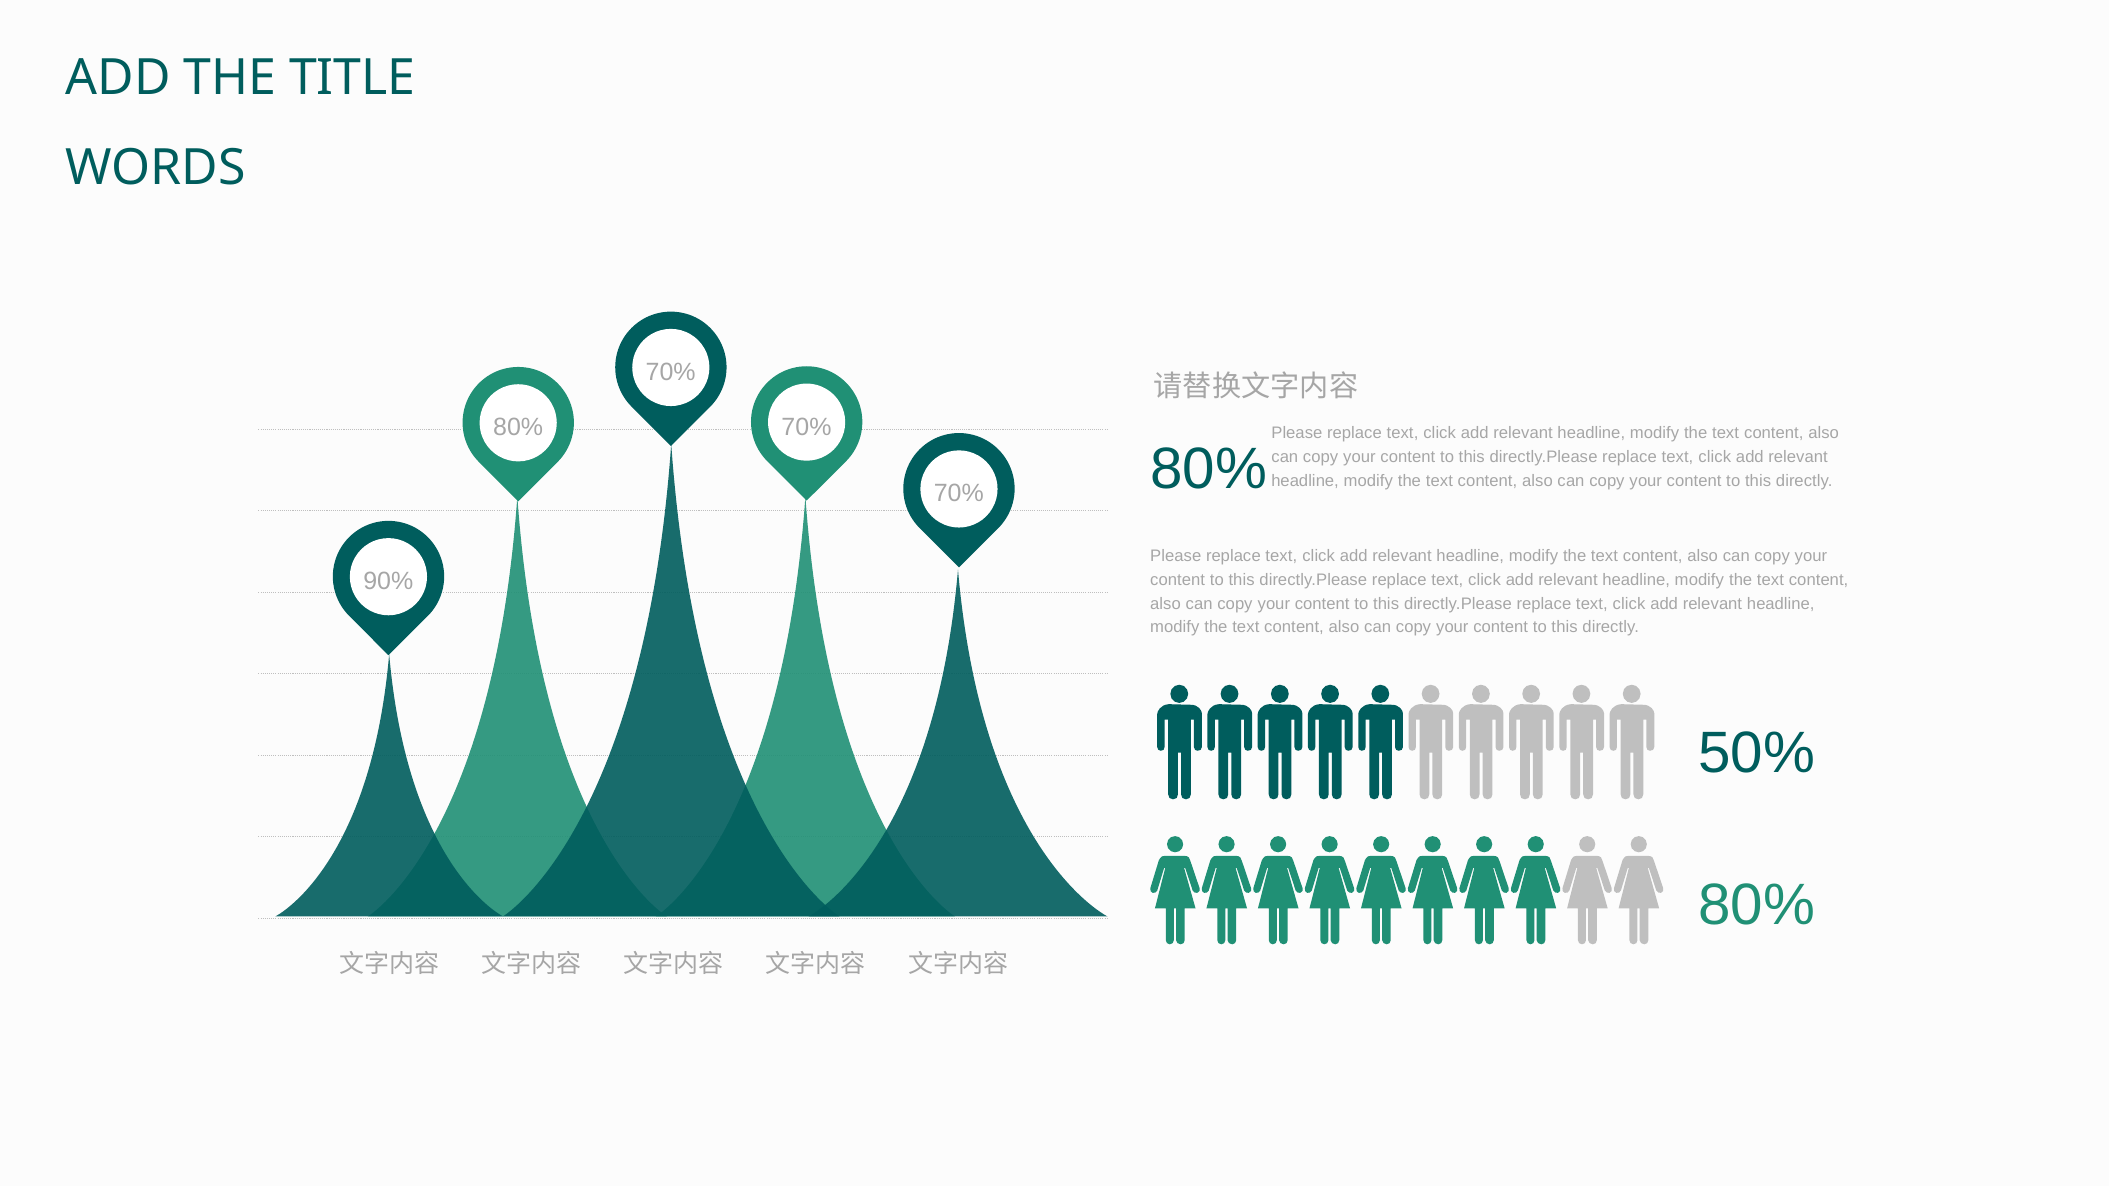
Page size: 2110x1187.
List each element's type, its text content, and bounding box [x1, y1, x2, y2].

text_box 80% [1150, 416, 1268, 501]
text_box 文字内容 [339, 941, 440, 978]
text_box 文字内容 [765, 941, 866, 978]
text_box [615, 311, 727, 423]
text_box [750, 366, 863, 478]
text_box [462, 366, 574, 479]
text_box 文字内容 [907, 941, 1009, 978]
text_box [332, 520, 445, 633]
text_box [903, 433, 1015, 545]
text_box Please replace text, click add relevant headline, modify the text content, also can copy your content to this directly.Please replace text, click add relevant headline, modify the text content, also can copy your content to this directly.Please replace text, click add relevant headline, modify the text content, also can copy your content to this directly. [1150, 540, 1850, 637]
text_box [1149, 836, 1664, 945]
text_box 文字内容 [481, 941, 582, 978]
text_box Please replace text, click add relevant headline, modify the text content, also can copy your content to this directly.Please replace text, click add relevant headline, modify the text content, also can copy your content to this directly. [1271, 417, 1850, 490]
text_box 50% [1698, 700, 1816, 785]
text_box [258, 429, 1108, 919]
text_box ADD THE TITLE WORDS [50, 7, 583, 202]
text_box 请替换文字内容 [1153, 360, 1463, 403]
text_box 文字内容 [623, 941, 724, 978]
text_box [1157, 684, 1655, 800]
text_box 80% [1698, 852, 1816, 937]
